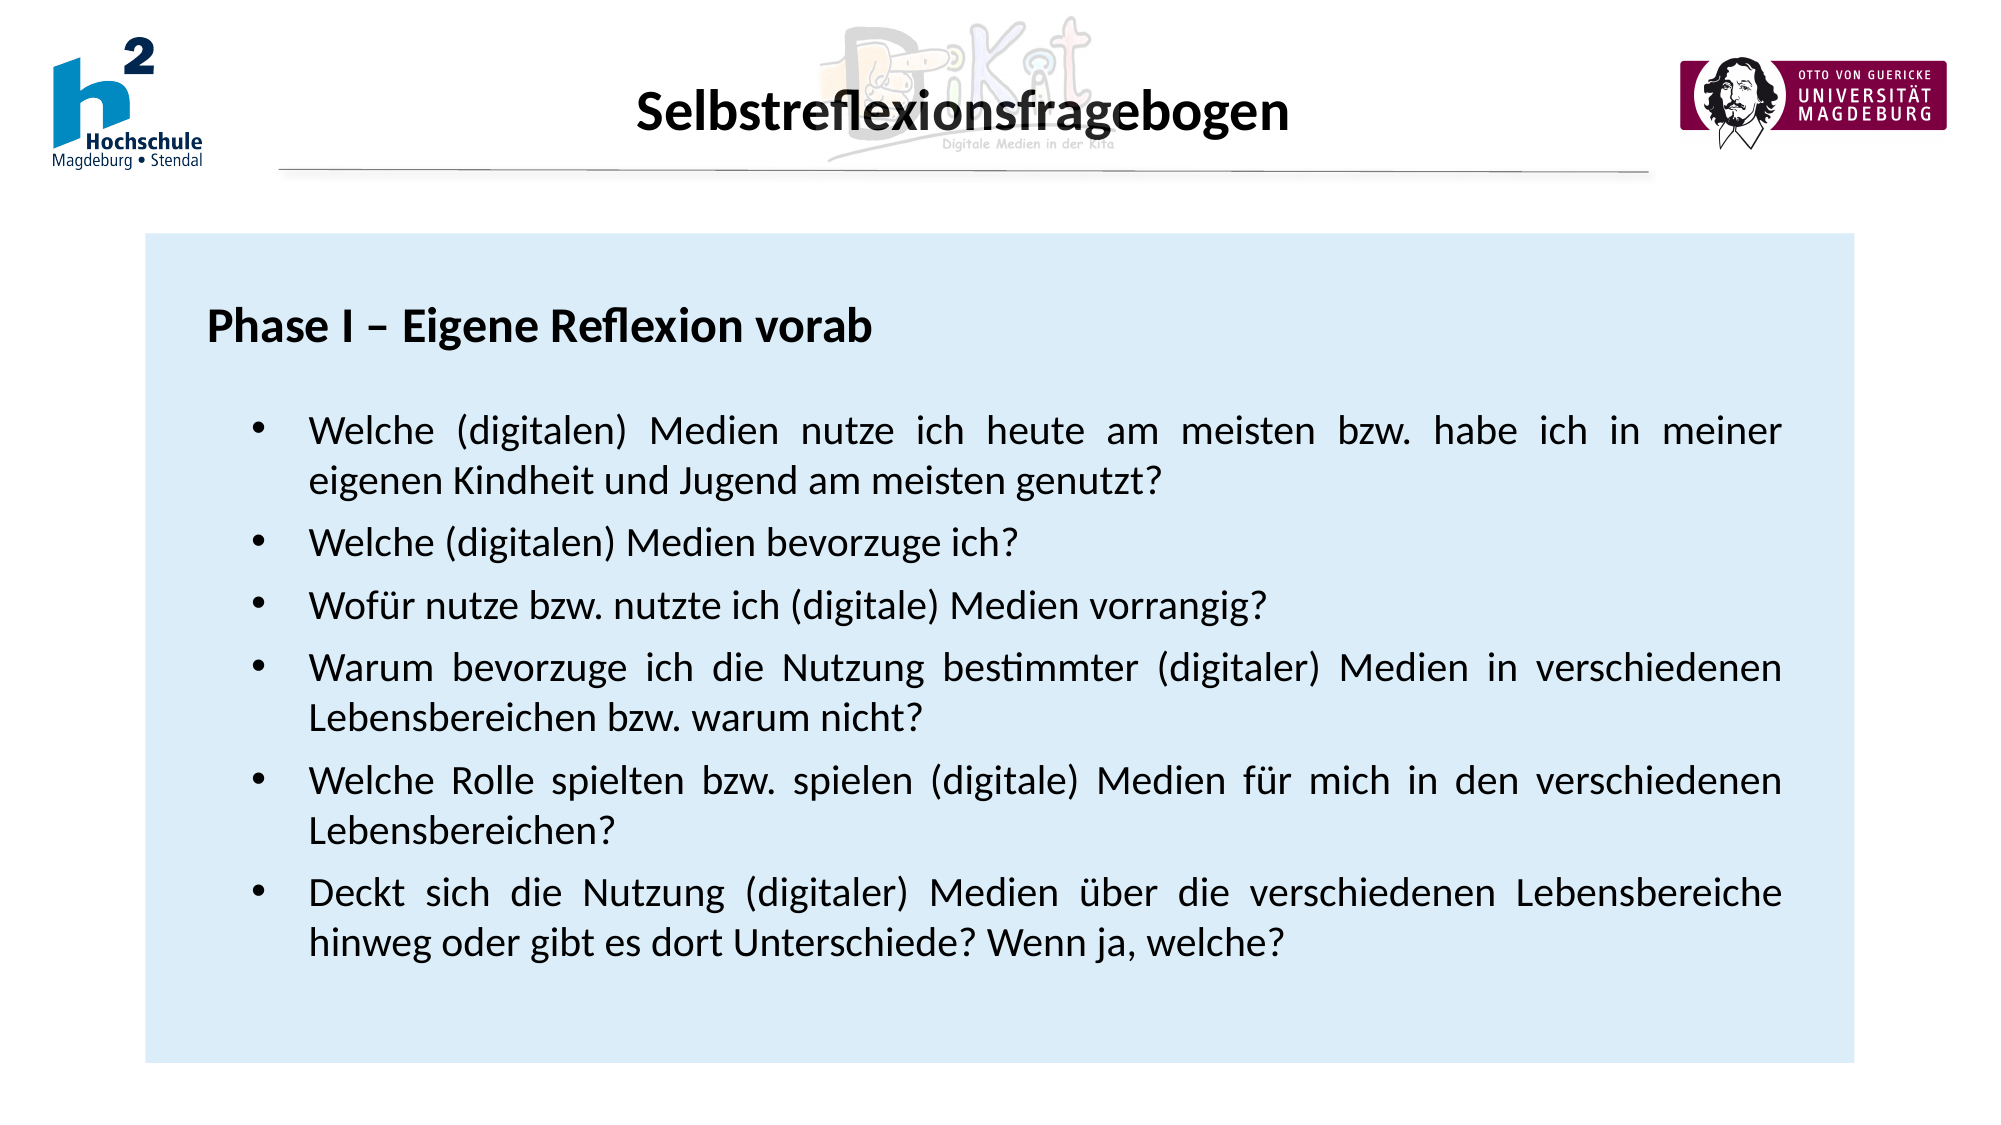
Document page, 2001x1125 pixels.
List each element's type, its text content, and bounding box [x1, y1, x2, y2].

picture [53, 37, 202, 170]
text_box [142, 233, 1868, 1063]
picture [1680, 57, 1947, 150]
picture [816, 14, 1119, 170]
text_box Selbstreflexionsfragebogen [278, 65, 811, 150]
text_box Selbstreflexionsfragebogen [1122, 65, 1649, 150]
